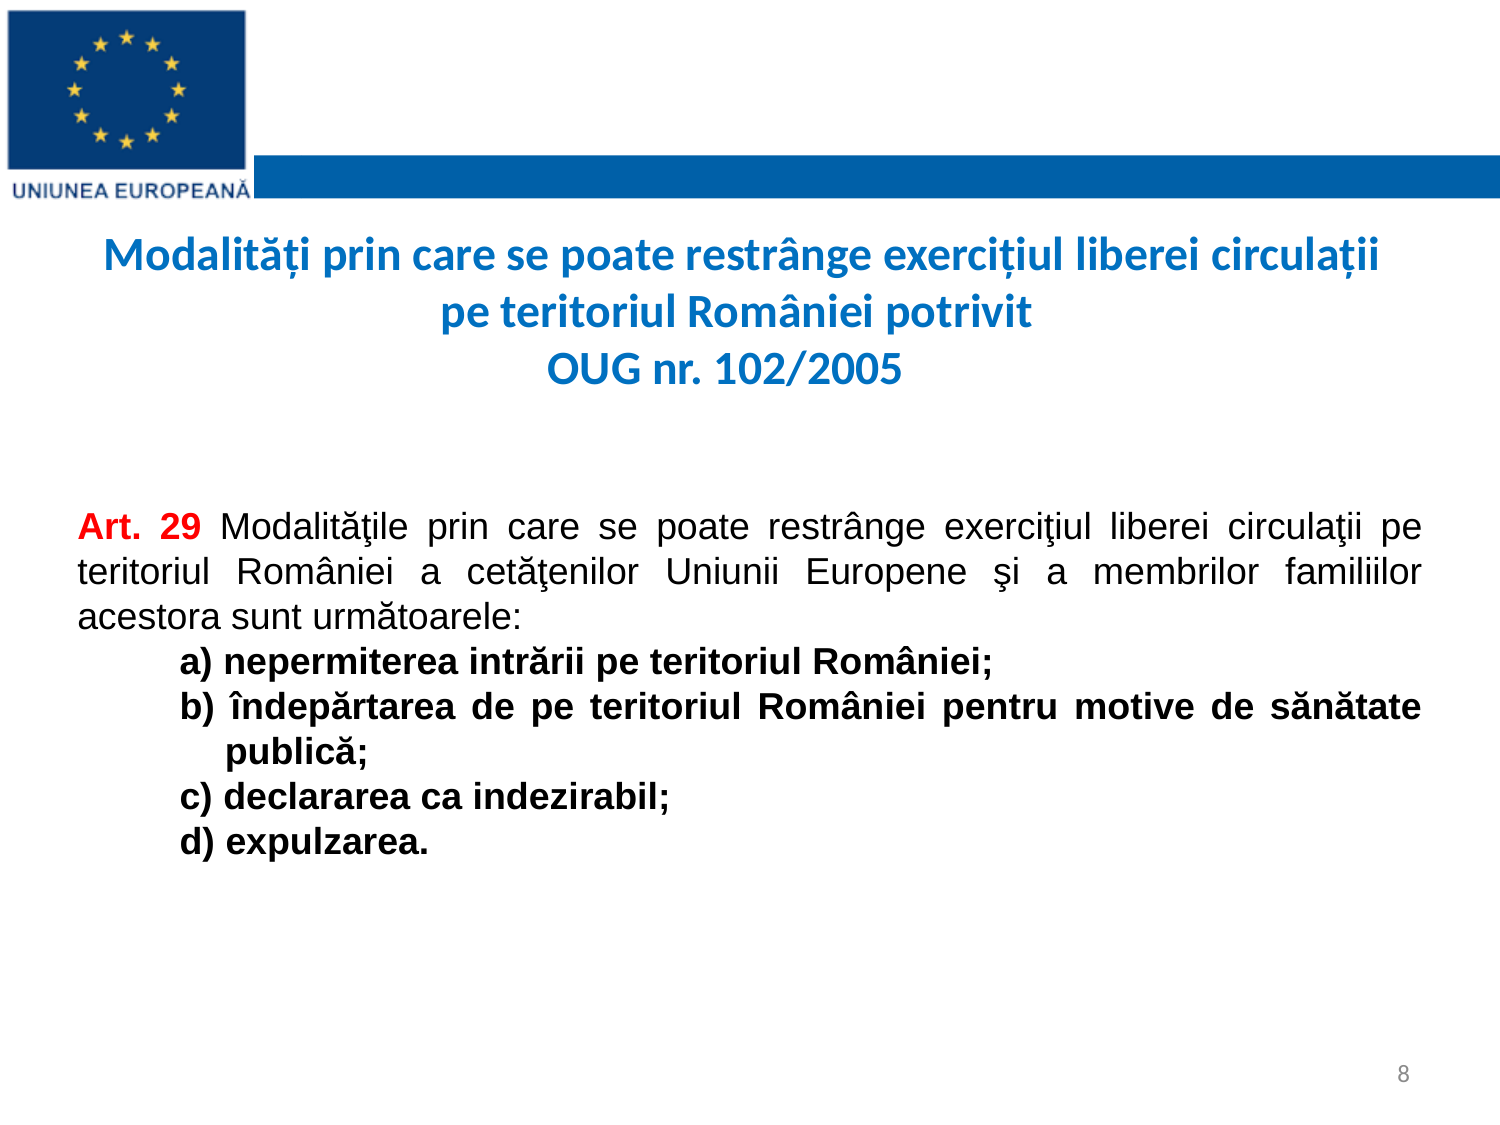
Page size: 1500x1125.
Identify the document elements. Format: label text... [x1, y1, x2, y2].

slide_number 8 [1074, 1042, 1425, 1103]
text_box Modalităţi prin care se poate restrânge exerciţiul liberei circulaţii pe teritoriul României potrivit OUG nr. 102/2005 [62, 214, 1412, 403]
text_box Art. 29 Modalităţile prin care se poate restrânge exerciţiul liberei circulaţii pe teritoriul României a cetăţenilor Uniunii Europene şi a membrilor familiilor acestora sunt următoarele: a) nepermiterea intrării pe teritoriul României; b) îndepărtarea de pe teritoriul României pentru motive de sănătate publică; c) declararea ca indezirabil; d) expulzarea. [62, 450, 1438, 1080]
picture [0, 9, 254, 206]
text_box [257, 155, 1500, 199]
